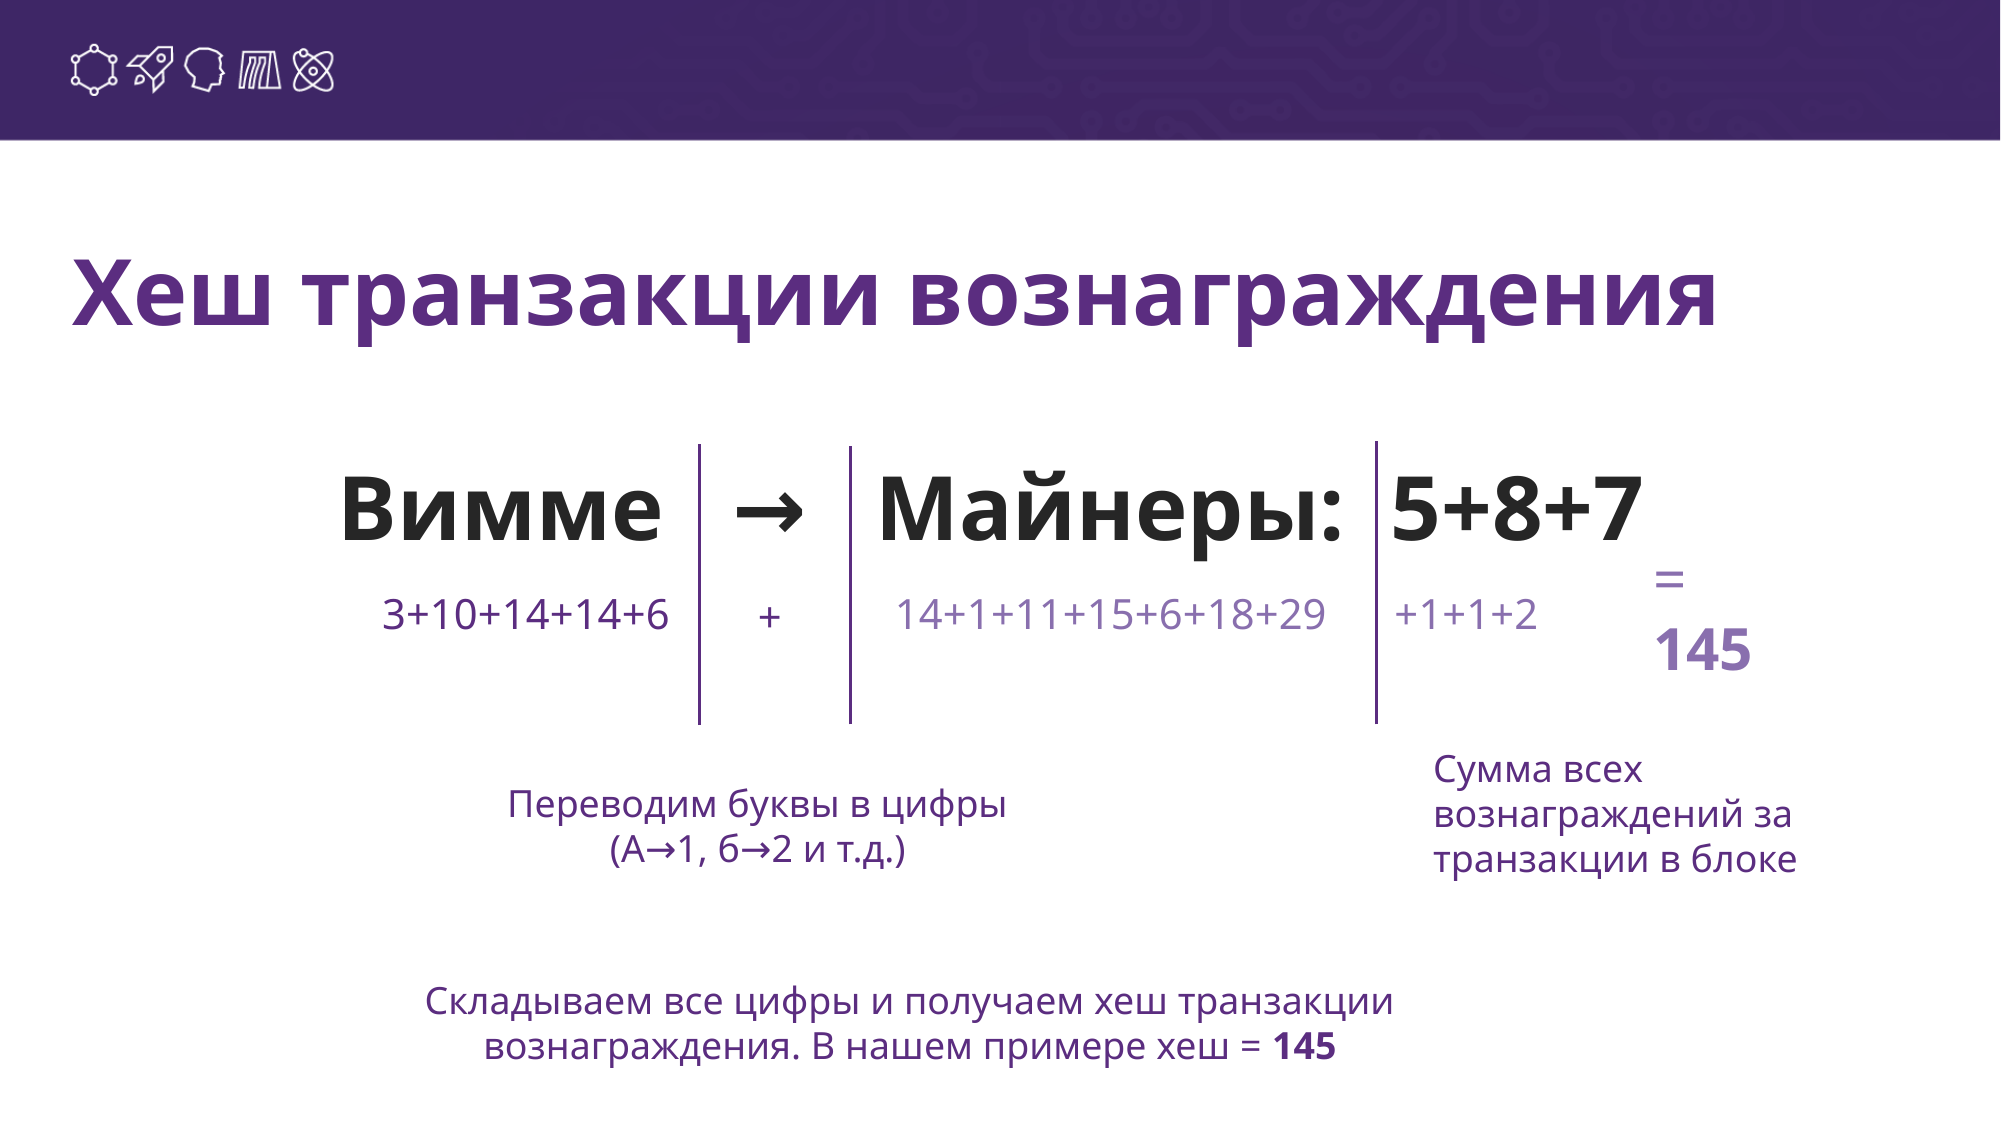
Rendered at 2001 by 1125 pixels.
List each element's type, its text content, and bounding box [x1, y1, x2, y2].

text_box Переводим буквы в цифры (А→1, б→2 и т.д.) [399, 773, 1116, 878]
text_box Сумма всех вознаграждений за транзакции в блоке [1418, 737, 1907, 888]
text_box +1+1+2 [1379, 580, 1569, 646]
text_box 3+10+14+14+6 [700, 580, 705, 646]
text_box Складываем все цифры и получаем хеш транзакции вознаграждения. В нашем примере хеш = 145 [261, 970, 1559, 1075]
text_box = 145 [1638, 534, 1806, 690]
text_box + [743, 583, 786, 648]
picture [0, 0, 2001, 1125]
text_box Вимме → Майнеры: 5+8+7 [322, 388, 1678, 568]
text_box 3+10+14+14+6 [367, 580, 699, 646]
text_box 14+1+11+15+6+18+29 [880, 580, 1346, 646]
title Хеш транзакции вознаграждения [57, 187, 1943, 405]
